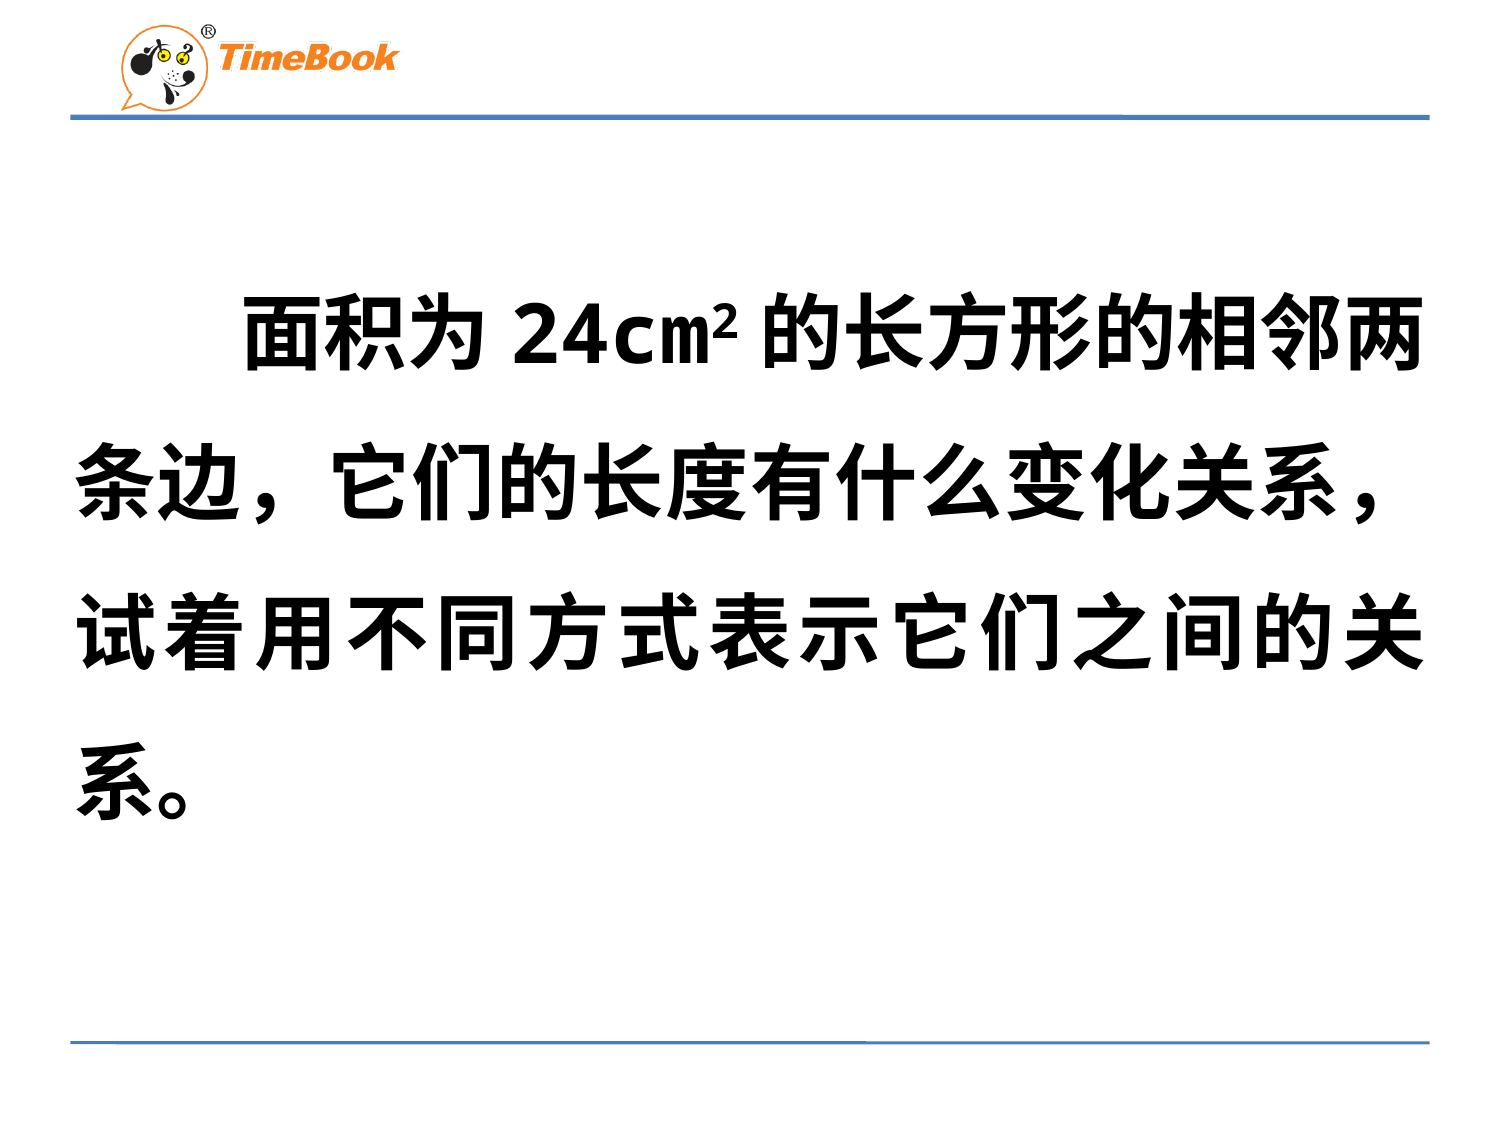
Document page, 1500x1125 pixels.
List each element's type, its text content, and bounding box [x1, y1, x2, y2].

text_box 面积为24cm2的长方形的相邻两条边，它们的长度有什么变化关系，试着用不同方式表示它们之间的关系。 [58, 222, 1442, 838]
picture [118, 22, 408, 113]
